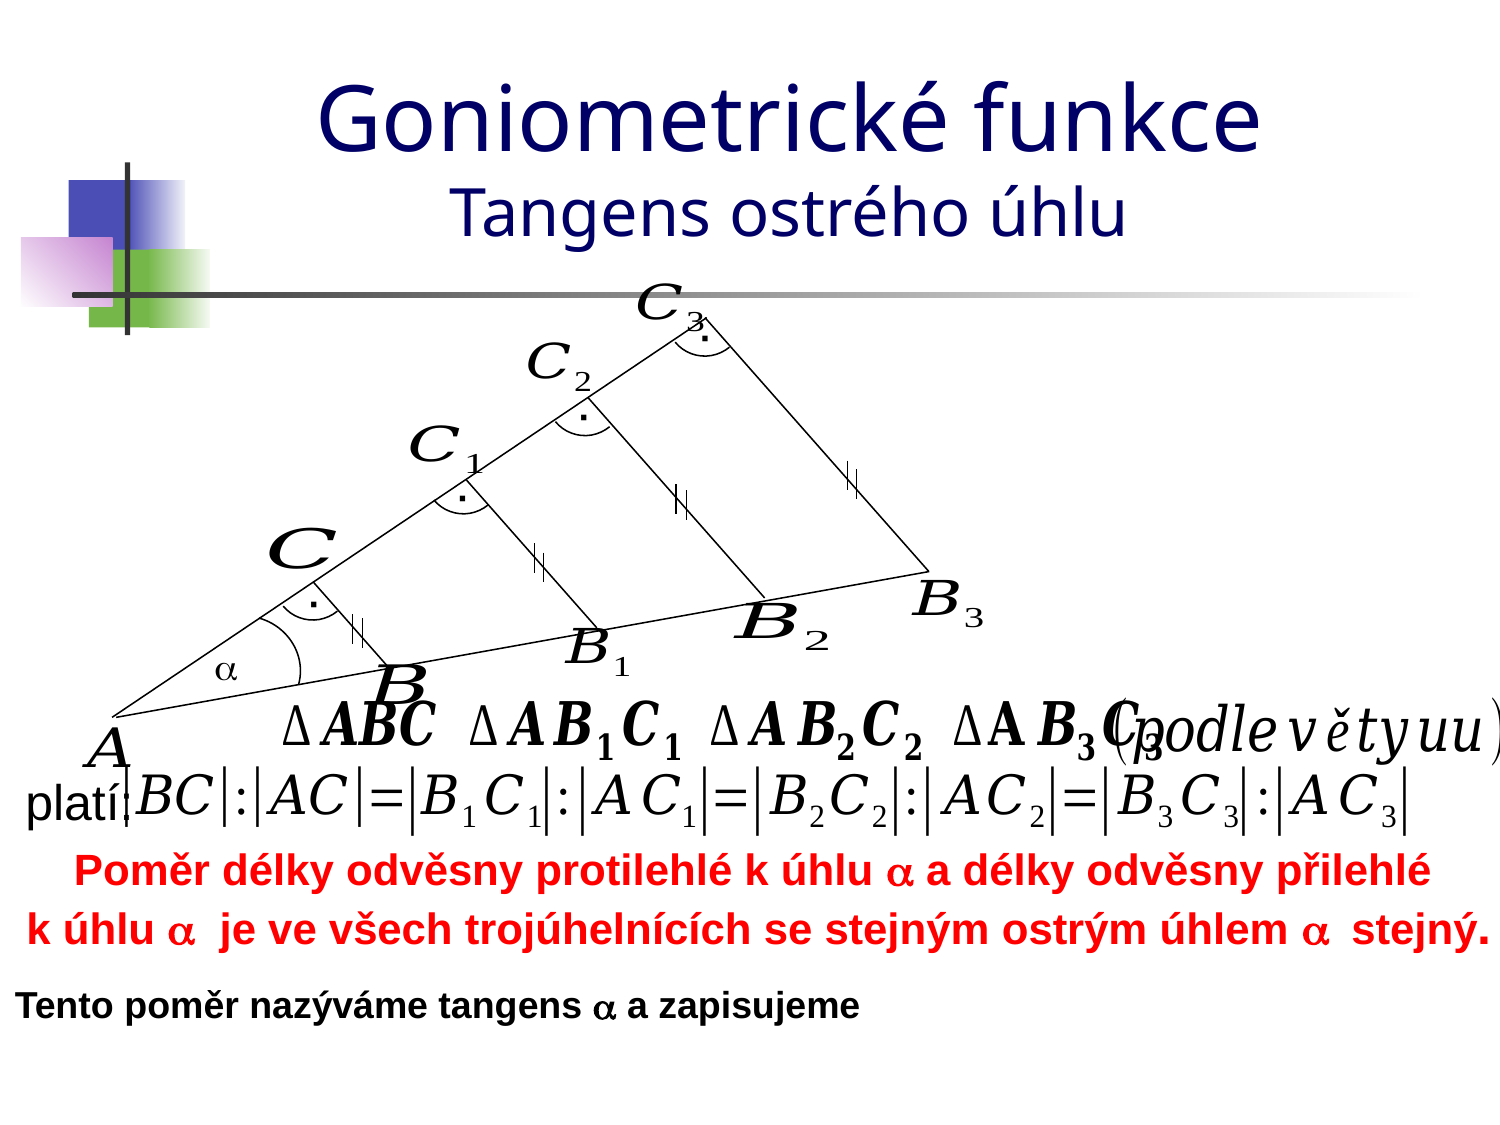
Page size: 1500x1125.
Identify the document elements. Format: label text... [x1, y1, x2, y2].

text_box Goniometrické funkce Tangens ostrého úhlu [112, 35, 1468, 275]
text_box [111, 317, 703, 573]
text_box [587, 396, 765, 599]
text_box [704, 317, 930, 572]
text_box · [685, 307, 728, 316]
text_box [116, 571, 930, 718]
text_box platí: [10, 763, 149, 834]
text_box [312, 581, 389, 668]
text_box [466, 479, 598, 628]
text_box Poměr délky odvěsny protilehlé k úhlu a a délky odvěsny přilehlé k úhlu a je ve všech trojúhelnících se stejným ostrým úhlem a stejný. [9, 834, 1500, 962]
